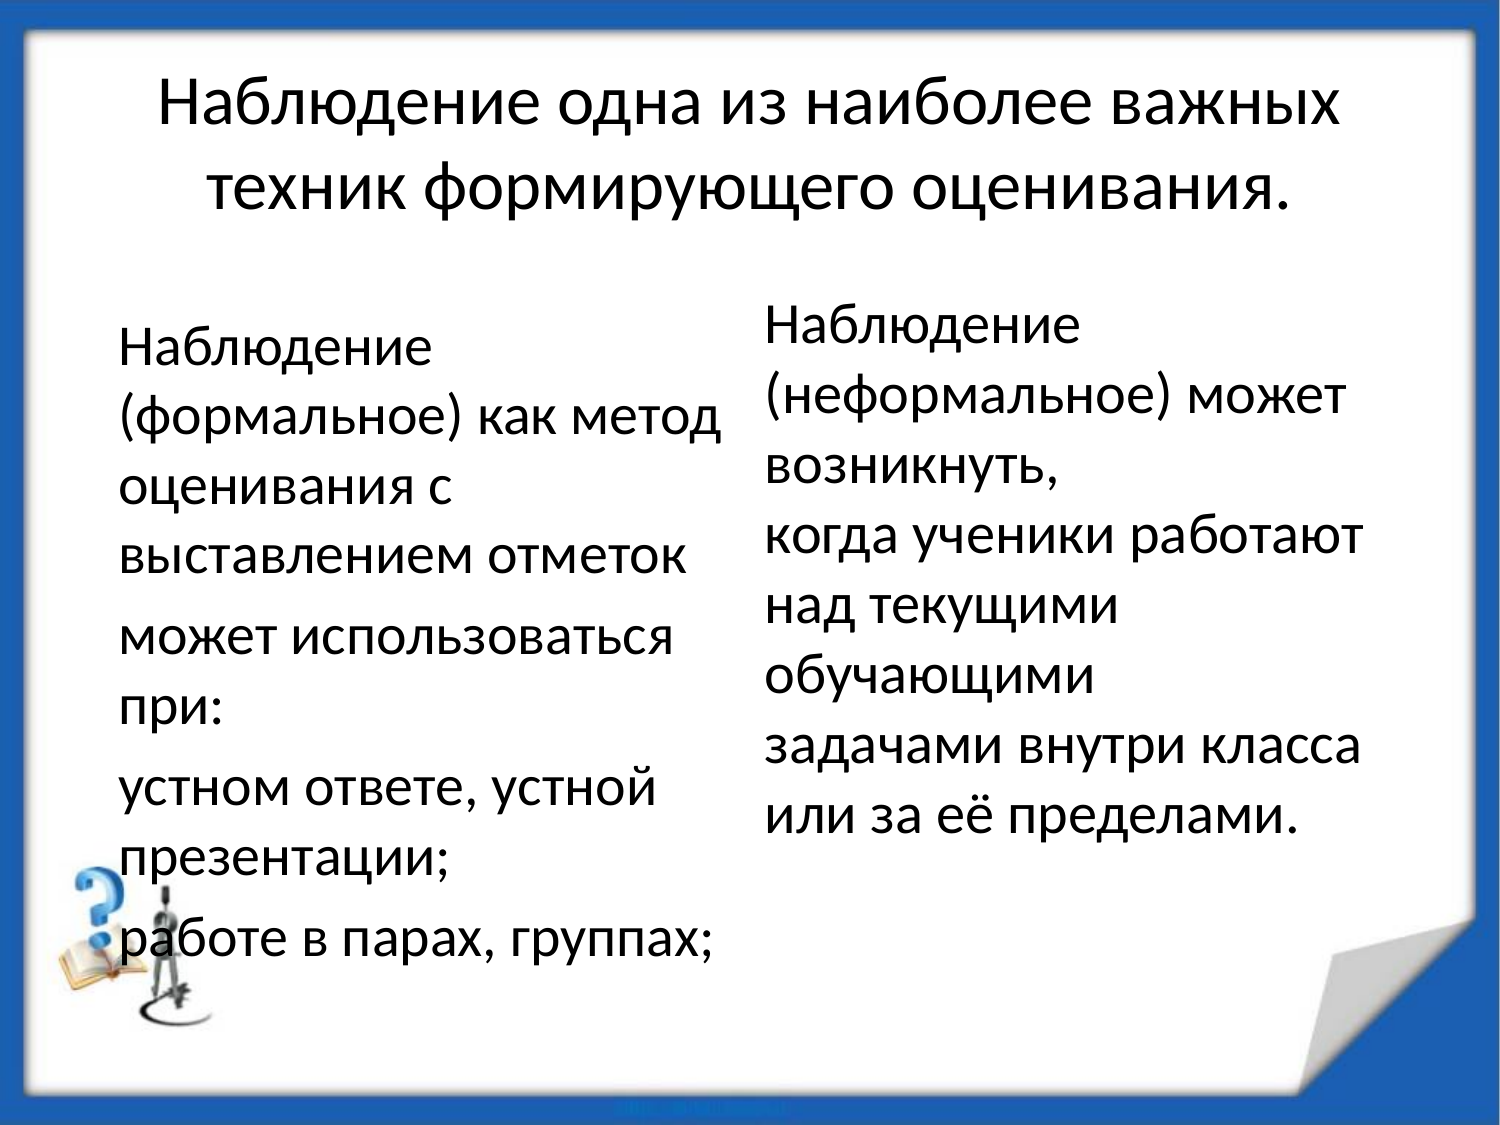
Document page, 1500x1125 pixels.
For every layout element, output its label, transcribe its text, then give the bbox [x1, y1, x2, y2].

picture [0, 0, 1500, 1125]
list Наблюдение (формальное) как метод оценивания с выставлением отметок может использоваться при: устном ответе, устной презентации; работе в парах, группах; [103, 299, 739, 1014]
title Наблюдение одна из наиболее важных техник формирующего оценивания. [75, 45, 1425, 233]
text_box Наблюдение (неформальное) может возникнуть, когда ученики работают над текущими обучающими задачами внутри класса или за её пределами. [749, 277, 1418, 853]
